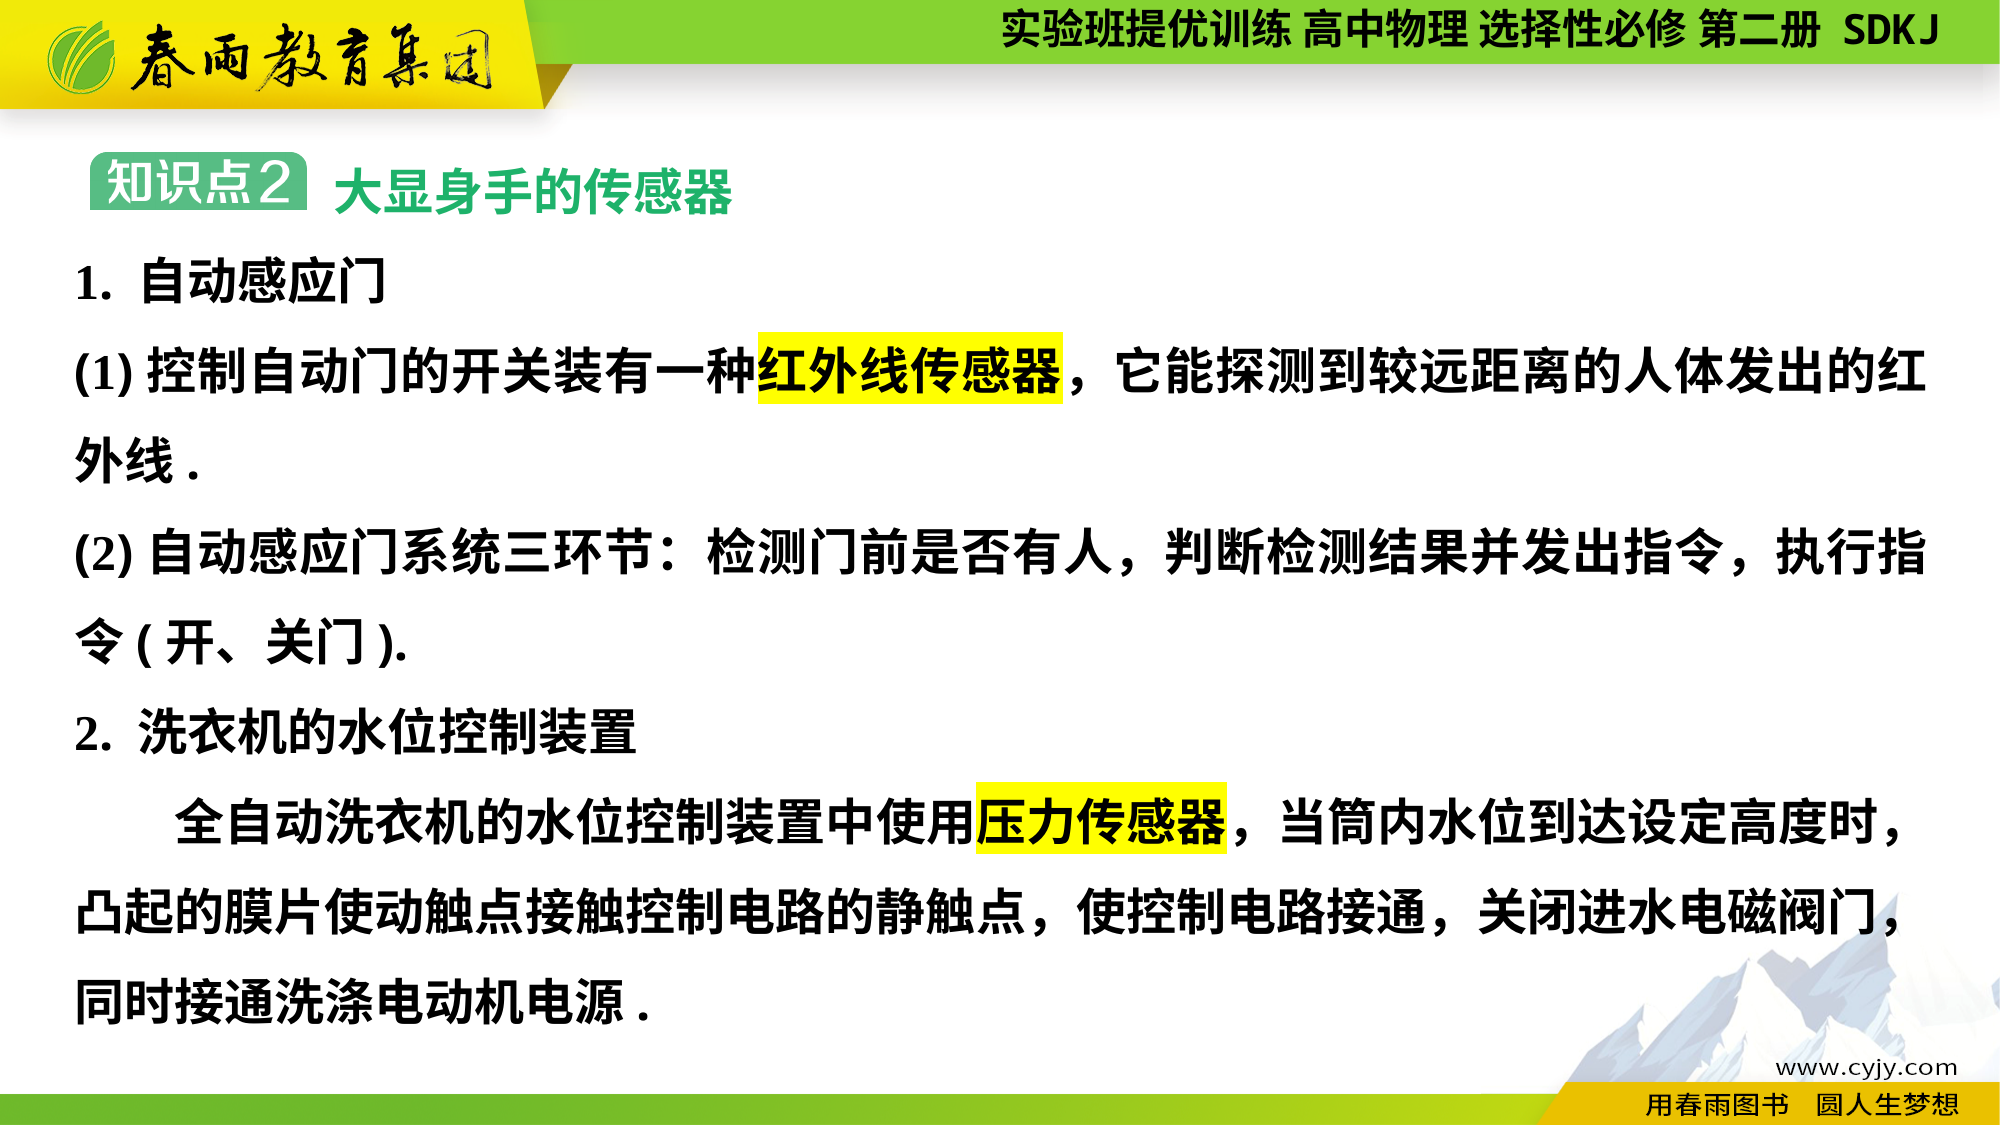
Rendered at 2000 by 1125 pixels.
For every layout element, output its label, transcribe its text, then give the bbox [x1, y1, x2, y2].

list 大显身手的传感器 1. 自动感应门 (1)控制自动门的开关装有一种红外线传感器，它能探测到较远距离的人体发出的红外线. (2)自动感应门系统三环节：检测门前是否有人，判断检测结果并发出指令，执行指令(开、关门). 2. 洗衣机的水位控制装置 全自动洗衣机的水位控制装置中使用压力传感器，当筒内水位到达设定高度时，凸起的膜片使动触点接触控制电路的静触点，使控制电路接通，关闭进水电磁阀门，同时接通洗涤电动机电源. [59, 122, 1944, 1047]
picture [0, 0, 2000, 1125]
